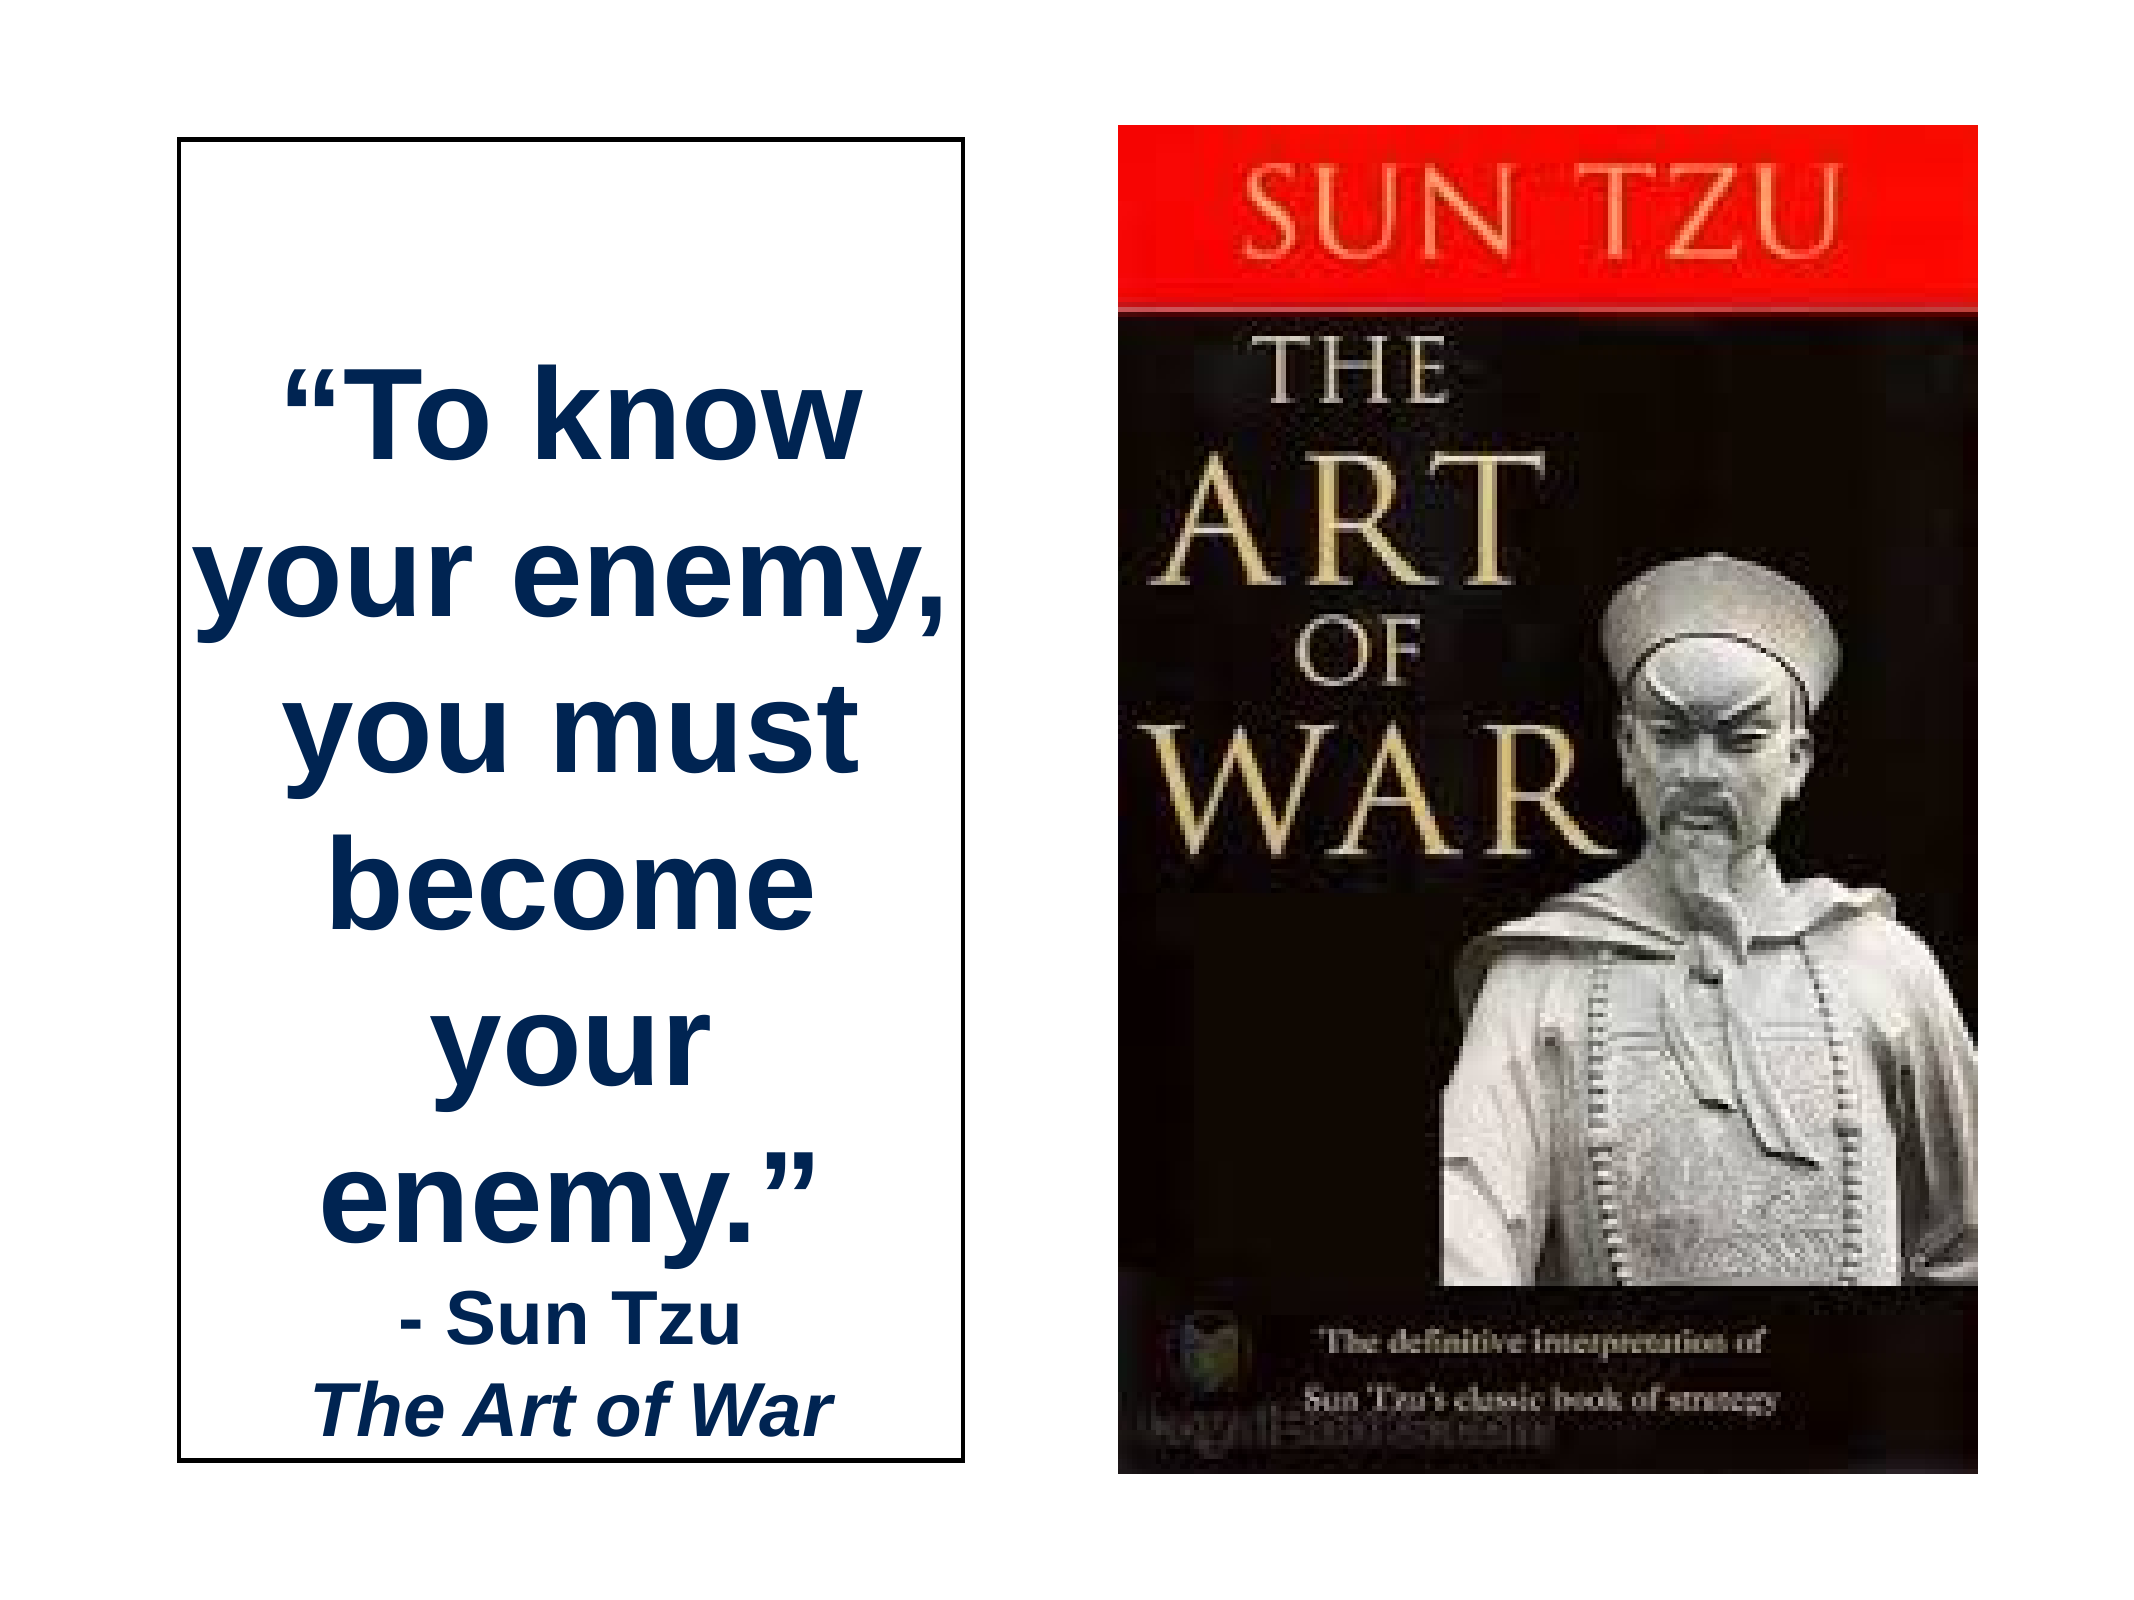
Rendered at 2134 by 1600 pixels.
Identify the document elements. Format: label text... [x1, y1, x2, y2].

title “To know your enemy, you must become your enemy.” - Sun Tzu The Art of War [178, 138, 964, 1462]
picture [1118, 125, 1978, 1475]
